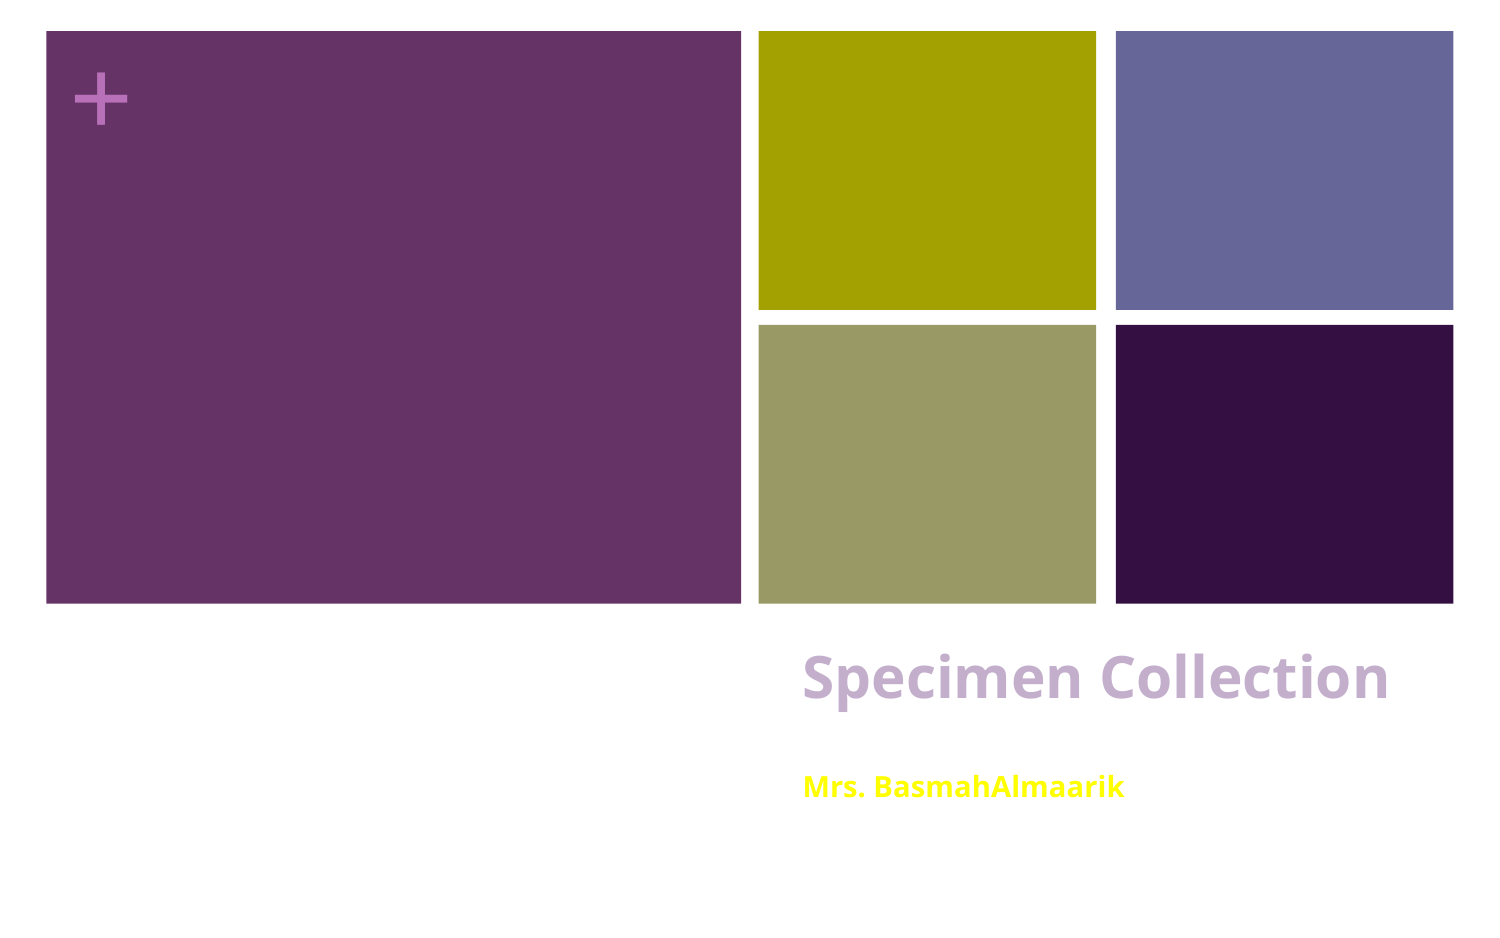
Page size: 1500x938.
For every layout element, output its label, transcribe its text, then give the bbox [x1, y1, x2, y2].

title Specimen Collection [787, 632, 1450, 760]
subtitle Mrs. BasmahAlmaarik [787, 760, 1450, 863]
